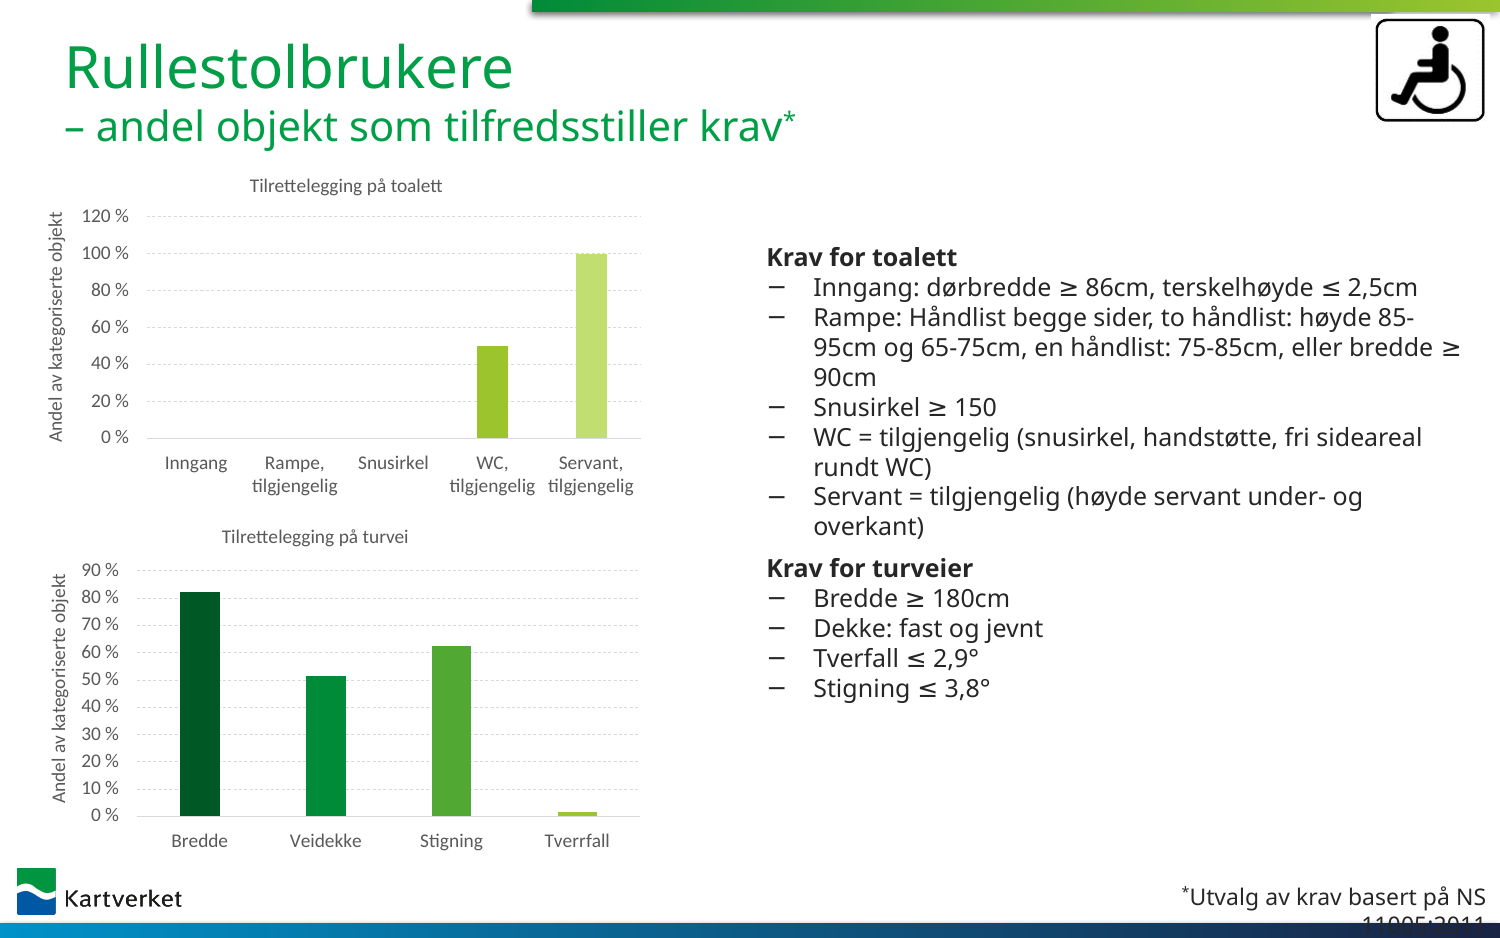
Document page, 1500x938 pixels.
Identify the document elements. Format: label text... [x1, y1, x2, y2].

picture [41, 520, 652, 859]
text_box Krav for turveier Bredde ≥ 180cm Dekke: fast og jevnt Tverfall ≤ 2,9° Stigning ≤ 3,8° [751, 545, 1483, 710]
picture [1371, 13, 1491, 127]
text_box Krav for toalett Inngang: dørbredde ≥ 86cm, terskelhøyde ≤ 2,5cm Rampe: Håndlist begge sider, to håndlist: høyde 85-95cm og 65-75cm, en håndlist: 75-85cm, eller bredde ≥ 90cm Snusirkel ≥ 150 WC = tilgjengelig (snusirkel, handstøtte, fri sideareal rundt WC) Servant = tilgjengelig (høyde servant under- og overkant) [751, 234, 1483, 545]
text_box Rullestolbrukere – andel objekt som tilfredsstiller krav* [49, 14, 1431, 158]
picture [41, 166, 652, 505]
text_box *Utvalg av krav basert på NS 11005:2011 [1068, 873, 1500, 938]
